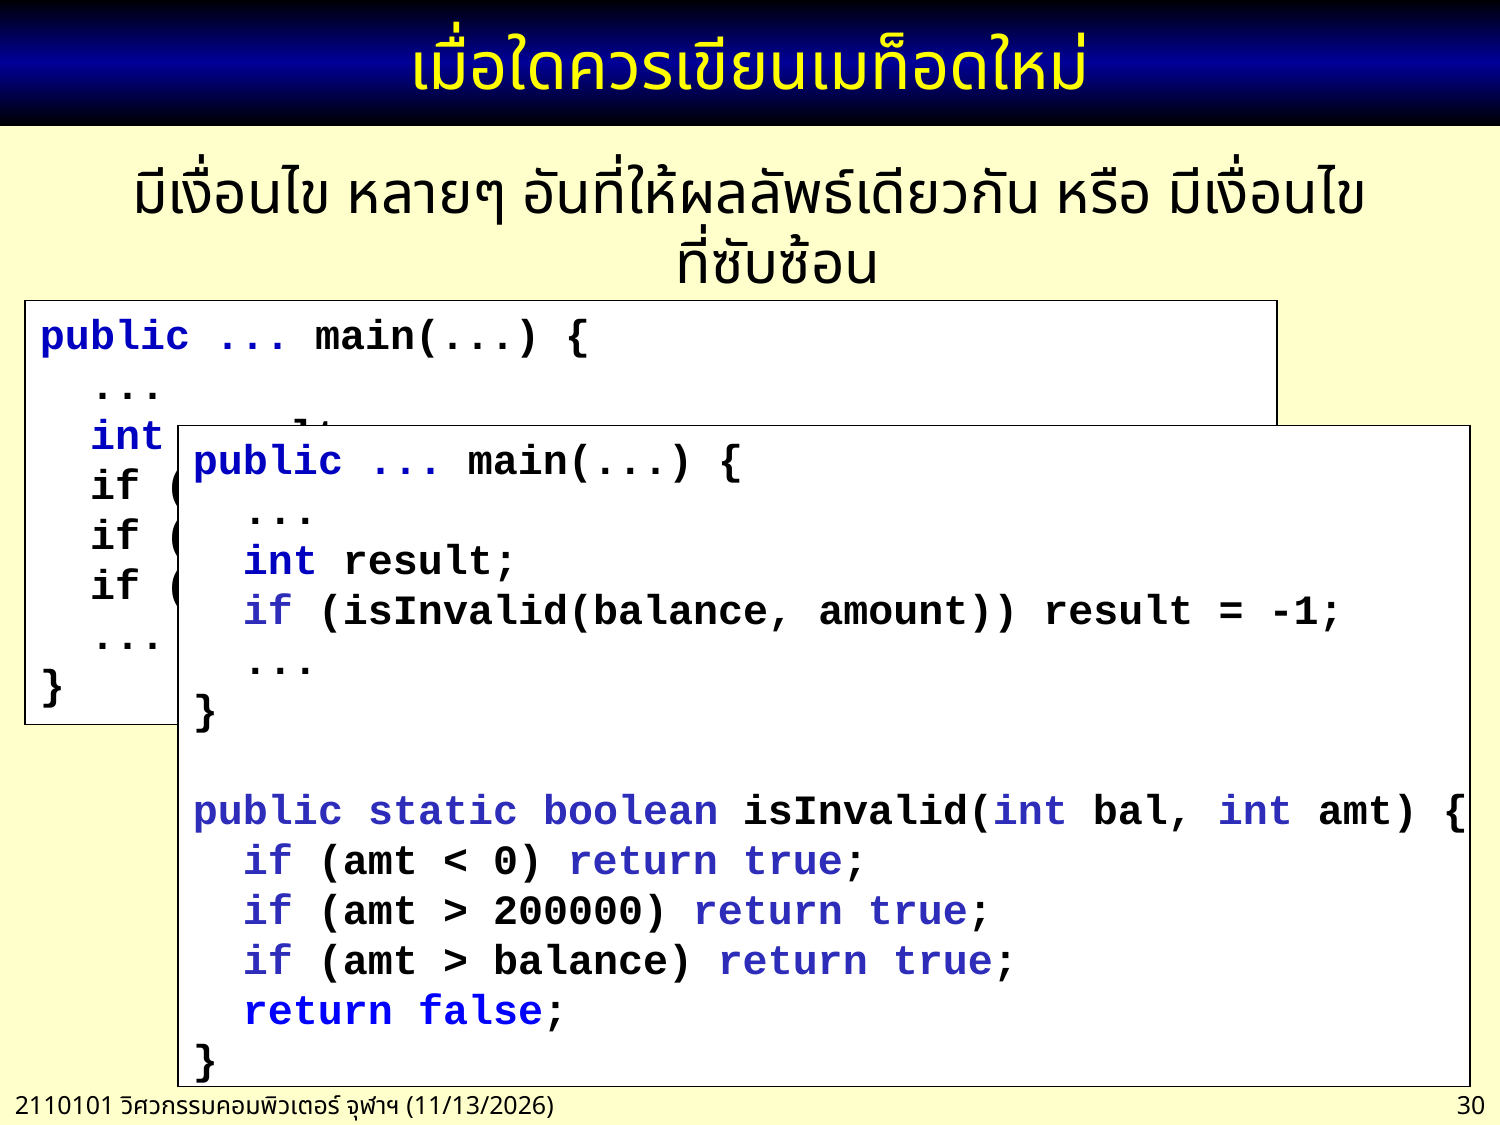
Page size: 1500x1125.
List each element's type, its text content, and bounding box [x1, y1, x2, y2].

list มีเงื่อนไข หลายๆ อันที่ให้ผลลัพธ์เดียวกัน หรือ มีเงื่อนไขที่ซับซ้อน [112, 147, 1388, 316]
text_box public ... main(...) { ... int result; if (isInvalid(balance, amount)) result = -1; ... } public static boolean isInvalid(int bal, int amt) { if (amt < 0) return true; if (amt > 200000) return true; if (amt > balance) return true; return false; } [178, 425, 1470, 1087]
title เมื่อใดควรเขียนเมท็อดใหม่ [0, 0, 1500, 126]
text_box public ... main(...) { ... int result; if (amount < 0) result = -1; if (amount > 200000) result = -1; if (amount > balance) result = -1; ... } [25, 300, 1278, 725]
